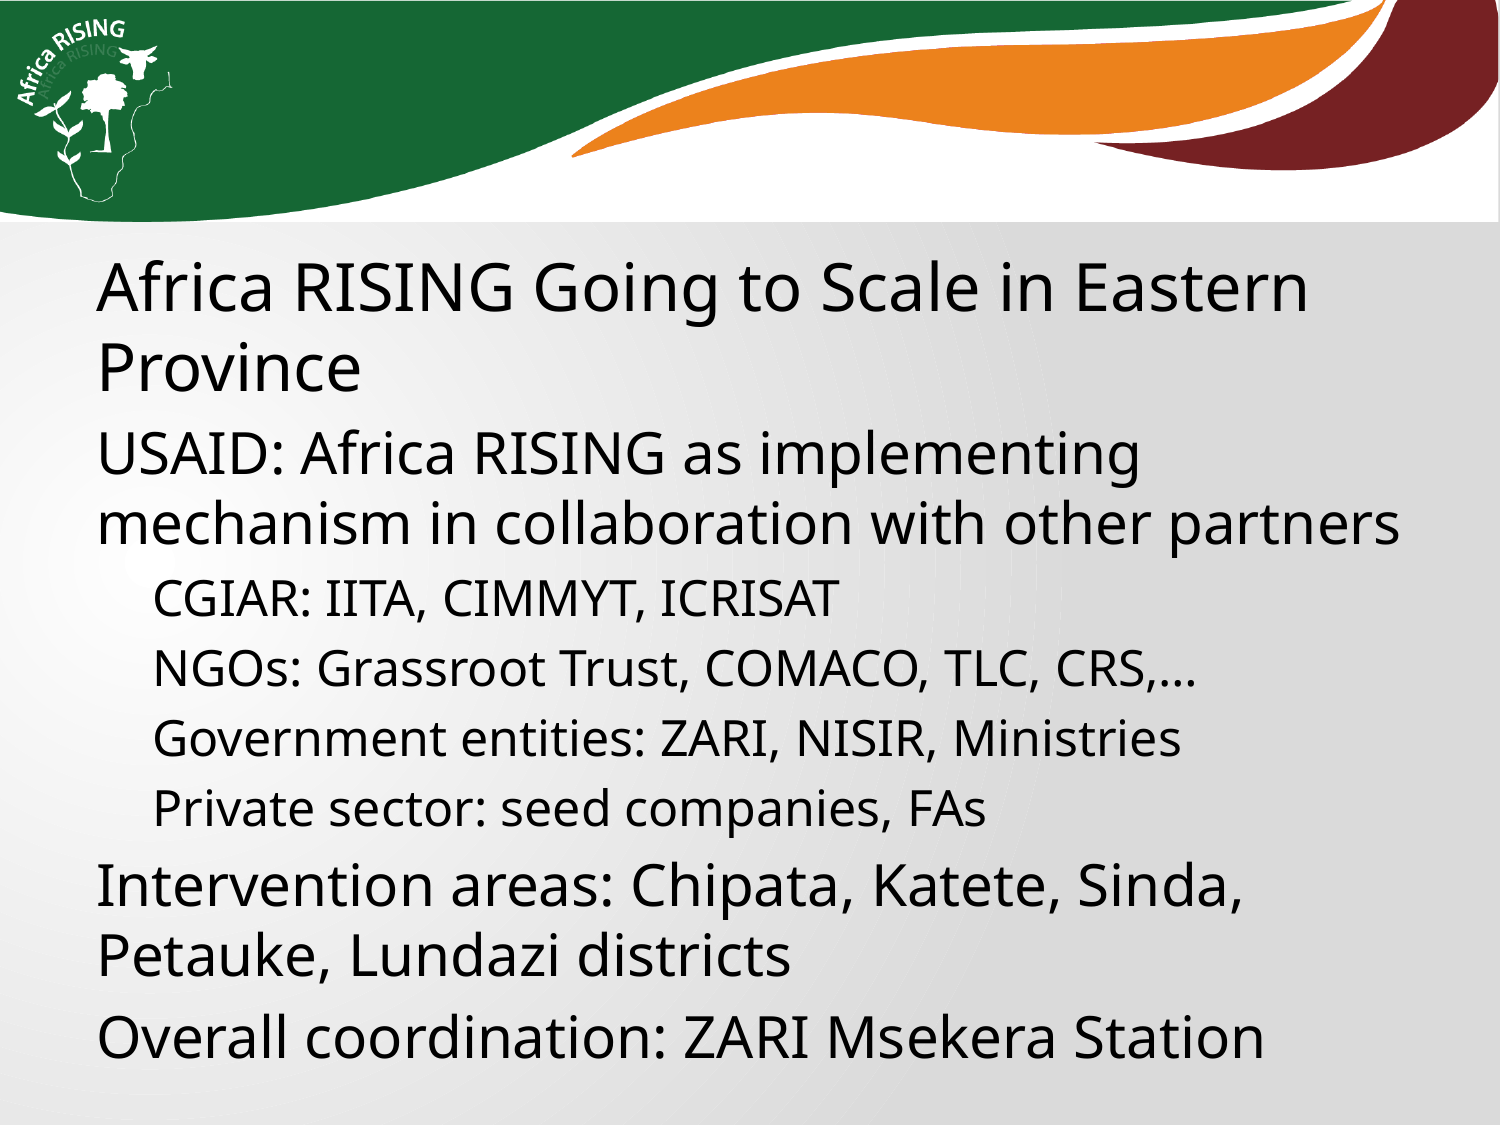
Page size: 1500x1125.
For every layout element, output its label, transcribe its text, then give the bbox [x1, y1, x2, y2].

list Africa RISING Going to Scale in Eastern Province USAID: Africa RISING as implementing mechanism in collaboration with other partners CGIAR: IITA, CIMMYT, ICRISAT NGOs: Grassroot Trust, COMACO, TLC, CRS,… Government entities: ZARI, NISIR, Ministries Private sector: seed companies, FAs Intervention areas: Chipata, Katete, Sinda, Petauke, Lundazi districts Overall coordination: ZARI Msekera Station [62, 237, 1425, 325]
picture [0, 0, 1499, 222]
